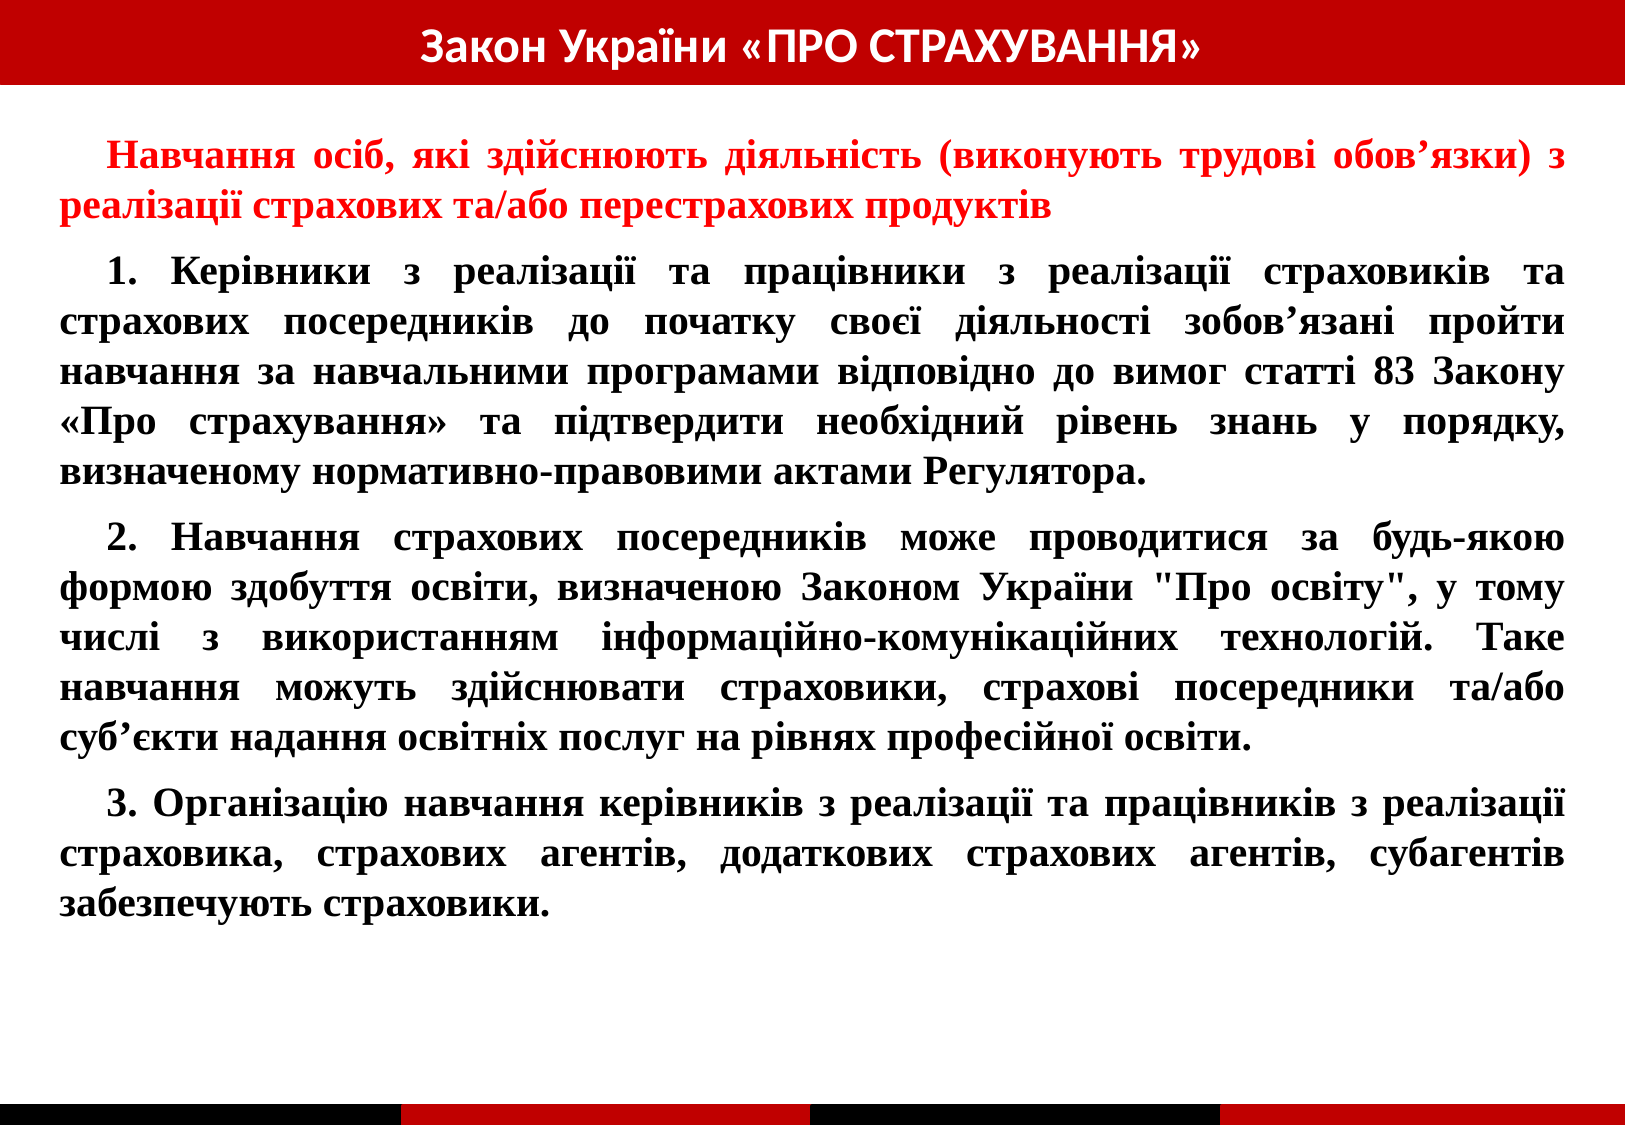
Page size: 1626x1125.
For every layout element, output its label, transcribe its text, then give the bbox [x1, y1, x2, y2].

text_box [1220, 1104, 1625, 1125]
text_box Закон України «ПРО СТРАХУВАННЯ» [0, 0, 1625, 85]
text_box [810, 1104, 1220, 1125]
text_box Навчання осіб, які здійснюють діяльність (виконують трудові обов’язки) з реалізації страхових та/або перестрахових продуктів 1. Керівники з реалізації та працівники з реалізації страховиків та страхових посередників до початку своєї діяльності зобов’язані пройти навчання за навчальними програмами відповідно до вимог статті 83 Закону «Про страхування» та підтвердити необхідний рівень знань у порядку, визначеному нормативно-правовими актами Регулятора. 2. Навчання страхових посередників може проводитися за будь-якою формою здобуття освіти, визначеною Законом України "Про освіту", у тому числі з використанням інформаційно-комунікаційних технологій. Таке навчання можуть здійснювати страховики, страхові посередники та/або суб’єкти надання освітніх послуг на рівнях професійної освіти. 3. Організацію навчання керівників з реалізації та працівників з реалізації страховика, страхових агентів, додаткових страхових агентів, субагентів забезпечують страховики. [44, 119, 1581, 932]
text_box [401, 1104, 810, 1125]
text_box [0, 1104, 401, 1125]
